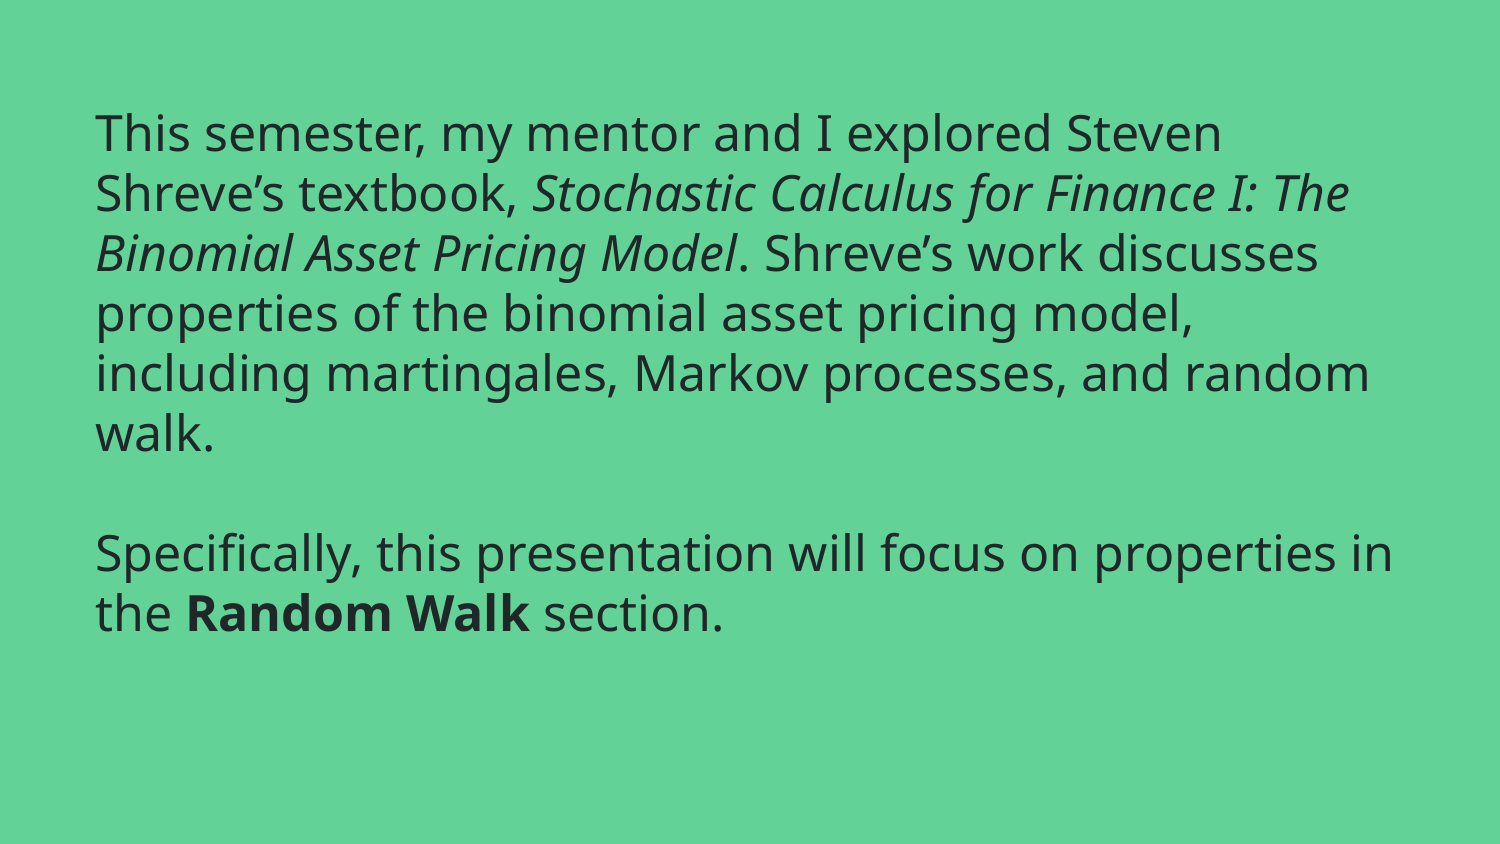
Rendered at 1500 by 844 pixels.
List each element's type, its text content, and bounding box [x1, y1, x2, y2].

title This semester, my mentor and I explored Steven Shreve’s textbook, Stochastic Calculus for Finance I: The Binomial Asset Pricing Model. Shreve’s work discusses properties of the binomial asset pricing model, including martingales, Markov processes, and random walk. Specifically, this presentation will focus on properties in the Random Walk section. [80, 86, 1440, 758]
